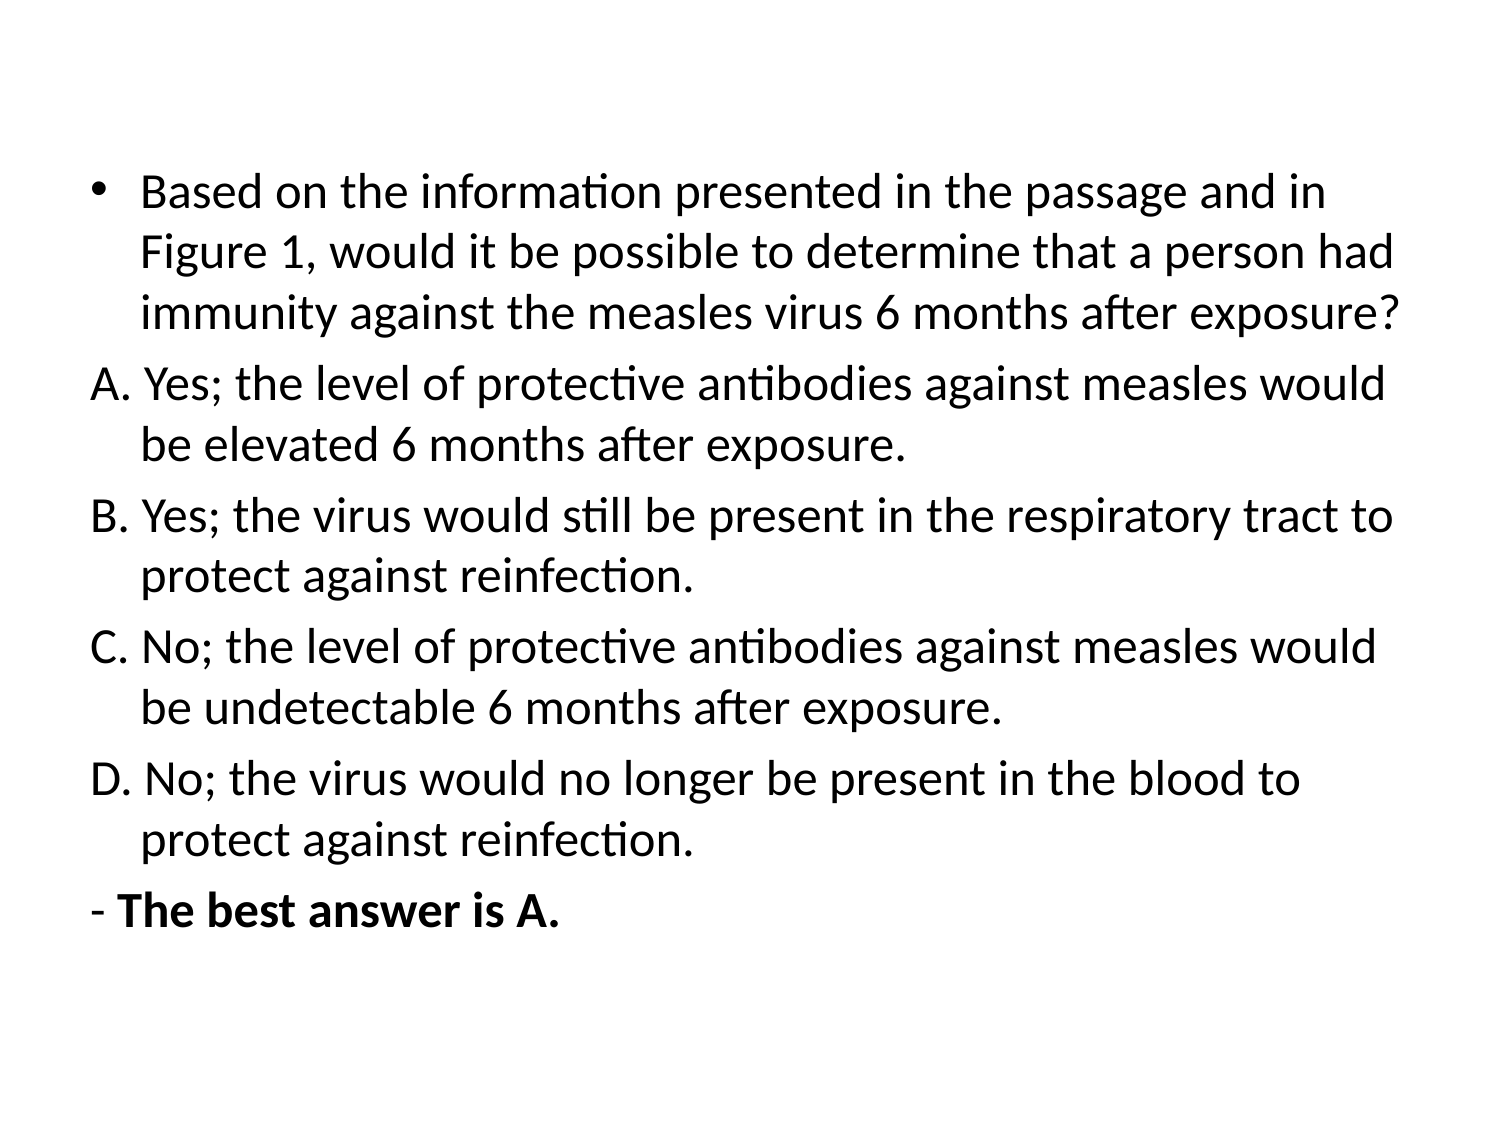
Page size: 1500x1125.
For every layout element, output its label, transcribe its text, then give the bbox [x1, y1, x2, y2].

list Based on the information presented in the passage and in Figure 1, would it be possible to determine that a person had immunity against the measles virus 6 months after exposure? A. Yes; the level of protective antibodies against measles would be elevated 6 months after exposure. B. Yes; the virus would still be present in the respiratory tract to protect against reinfection. C. No; the level of protective antibodies against measles would be undetectable 6 months after exposure. D. No; the virus would no longer be present in the blood to protect against reinfection. - The best answer is A. [75, 149, 1425, 1005]
